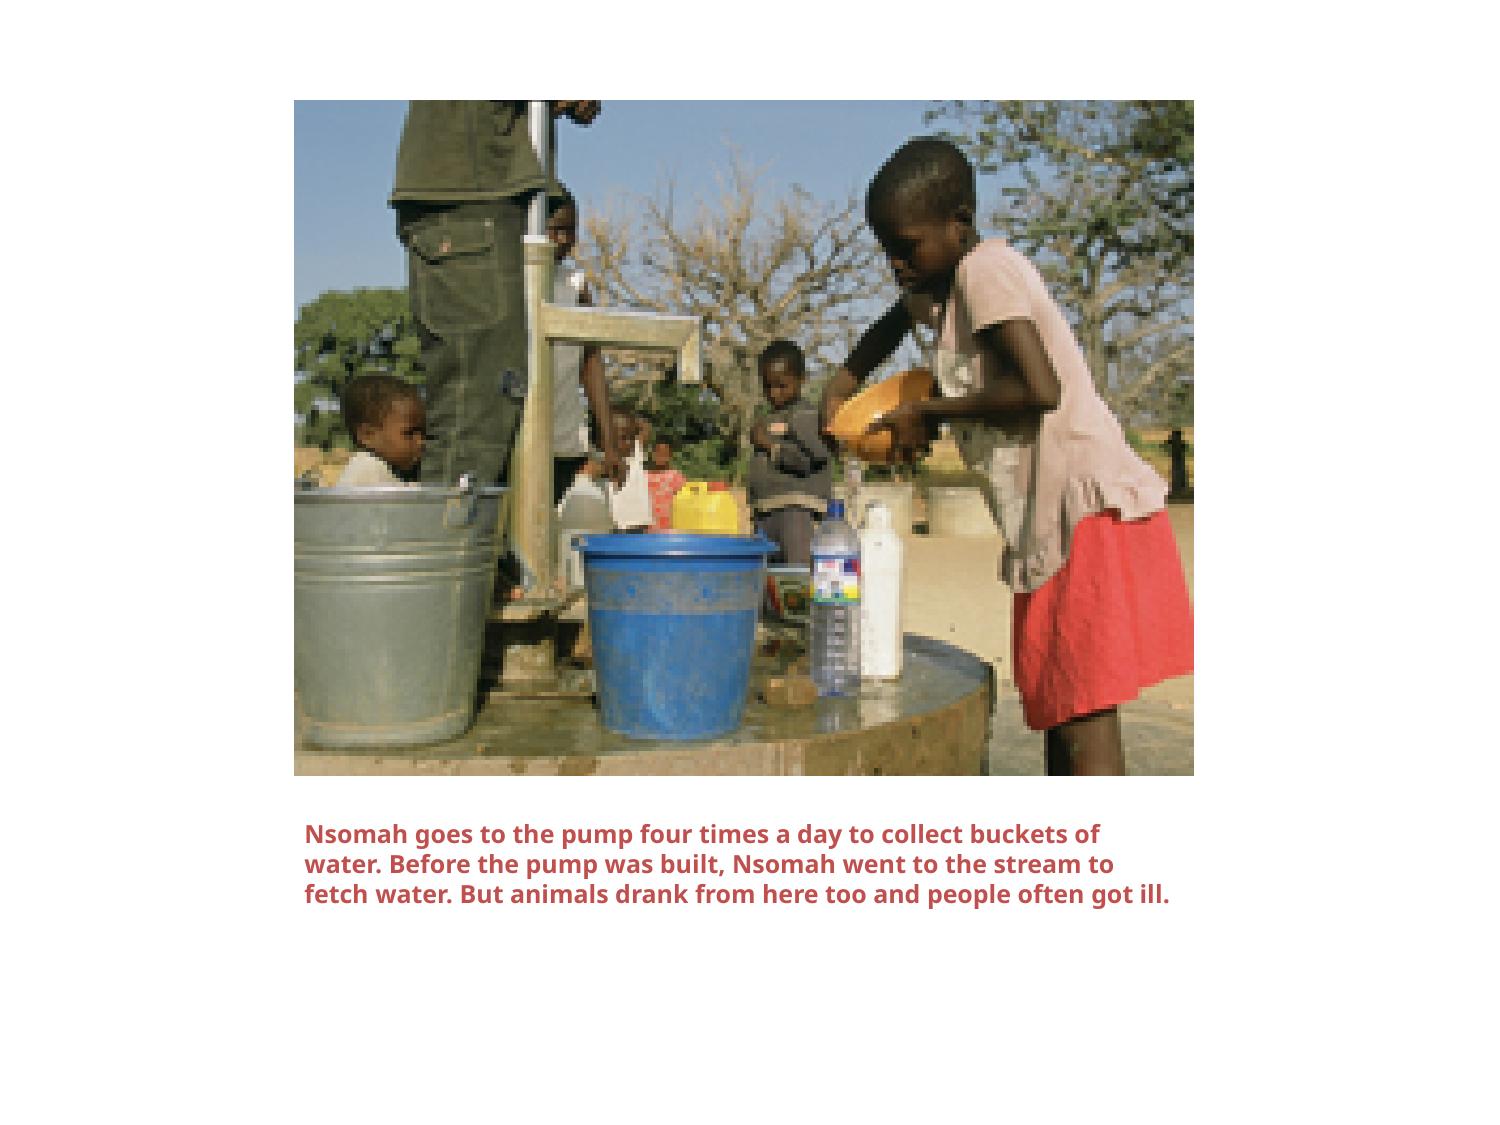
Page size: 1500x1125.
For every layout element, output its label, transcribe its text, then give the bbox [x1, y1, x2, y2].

picture [293, 100, 1195, 776]
list Nsomah goes to the pump four times a day to collect buckets of water. Before the pump was built, Nsomah went to the stream to fetch water. But animals drank from here too and people often got ill. [289, 810, 1190, 943]
